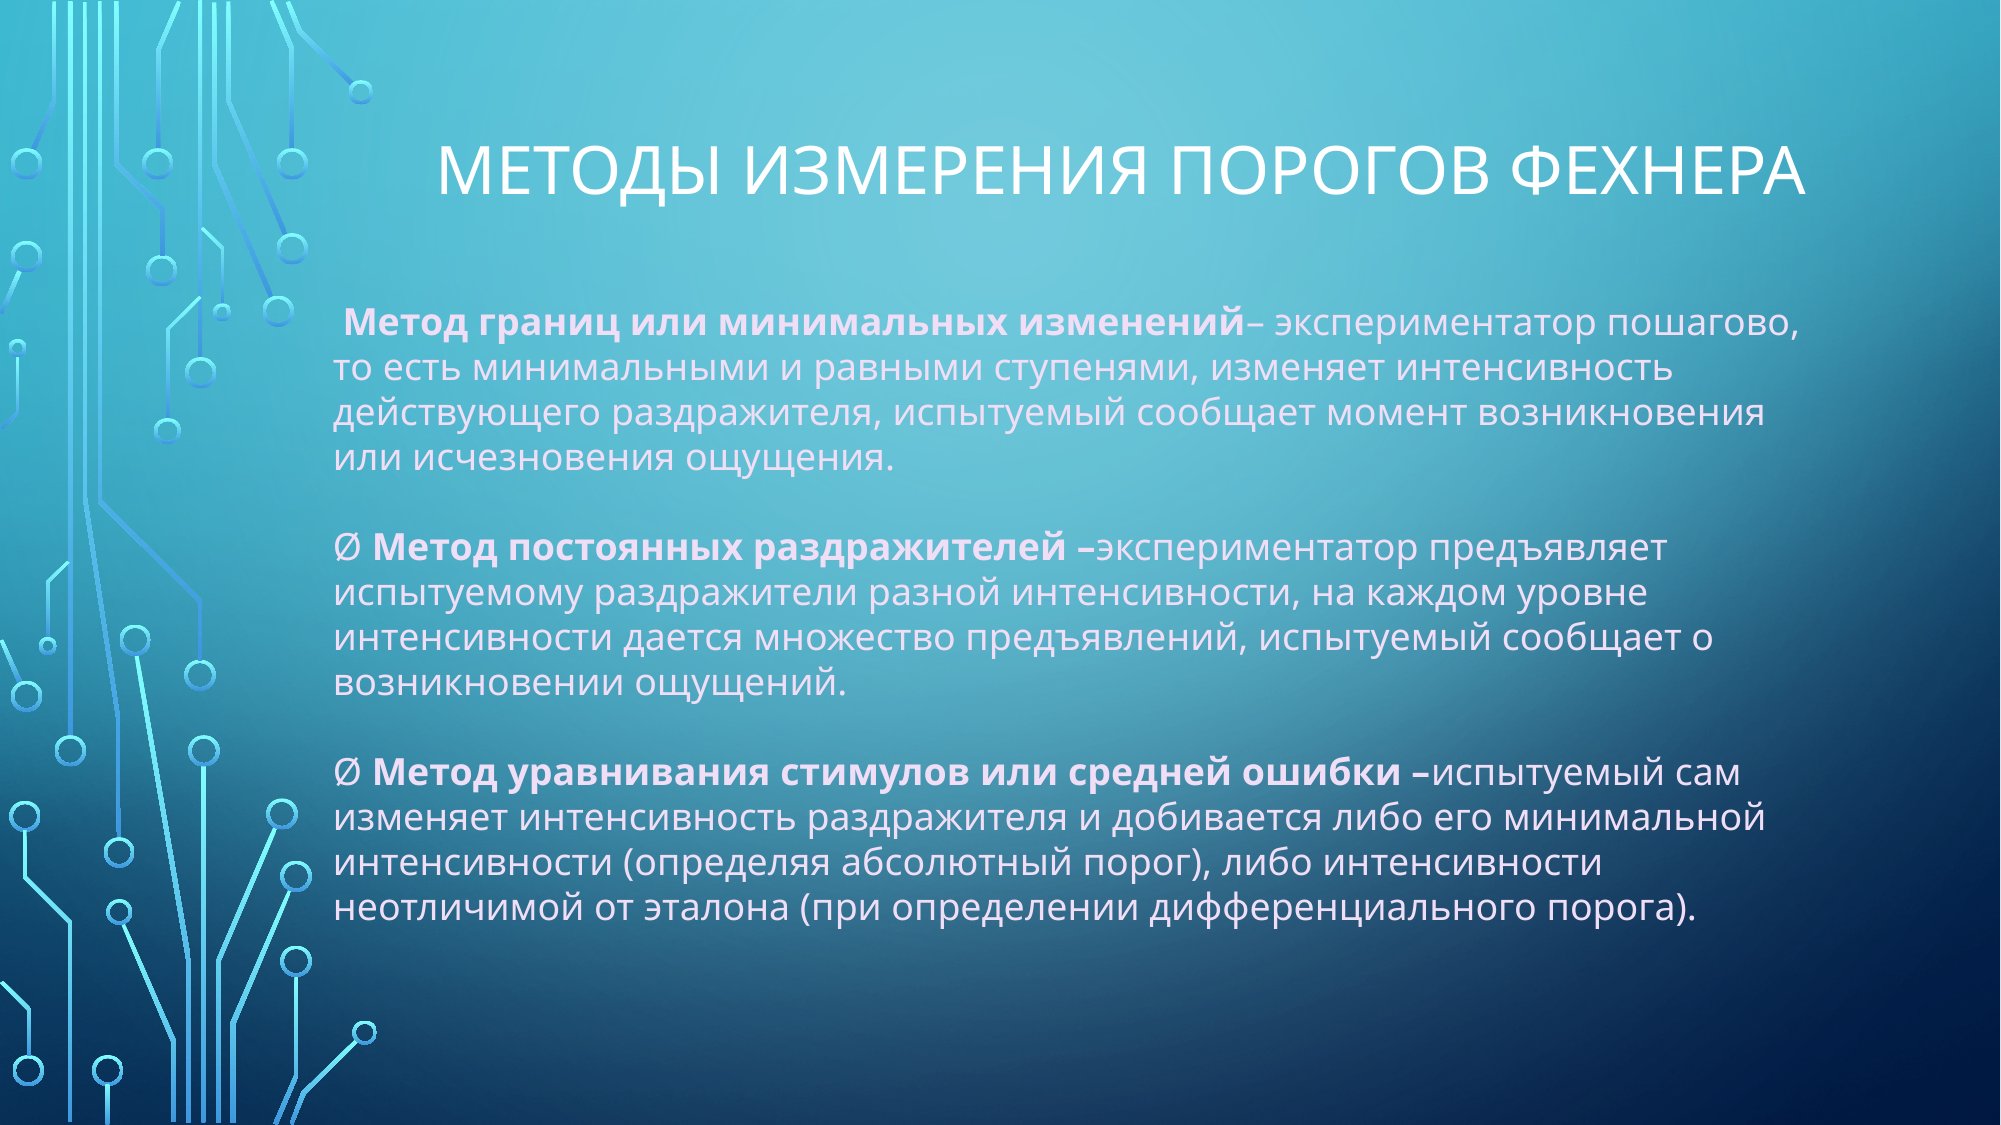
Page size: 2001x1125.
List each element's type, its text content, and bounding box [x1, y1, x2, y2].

title Методы измерения порогов ФЕХНЕРА [400, 85, 1843, 217]
text_box Метод границ или минимальных изменений– экспериментатор пошагово, то есть минимальными и равными ступенями, изменяет интенсивность действующего раздражителя, испытуемый сообщает момент возникновения или исчезновения ощущения. Ø Метод постоянных раздражителей –экспериментатор предъявляет испытуемому раздражители разной интенсивности, на каждом уровне интенсивности дается множество предъявлений, испытуемый сообщает о возникновении ощущений. Ø Метод уравнивания стимулов или средней ошибки –испытуемый сам изменяет интенсивность раздражителя и добивается либо его минимальной интенсивности (определяя абсолютный порог), либо интенсивности неотличимой от эталона (при определении дифференциального порога). [318, 290, 1843, 936]
